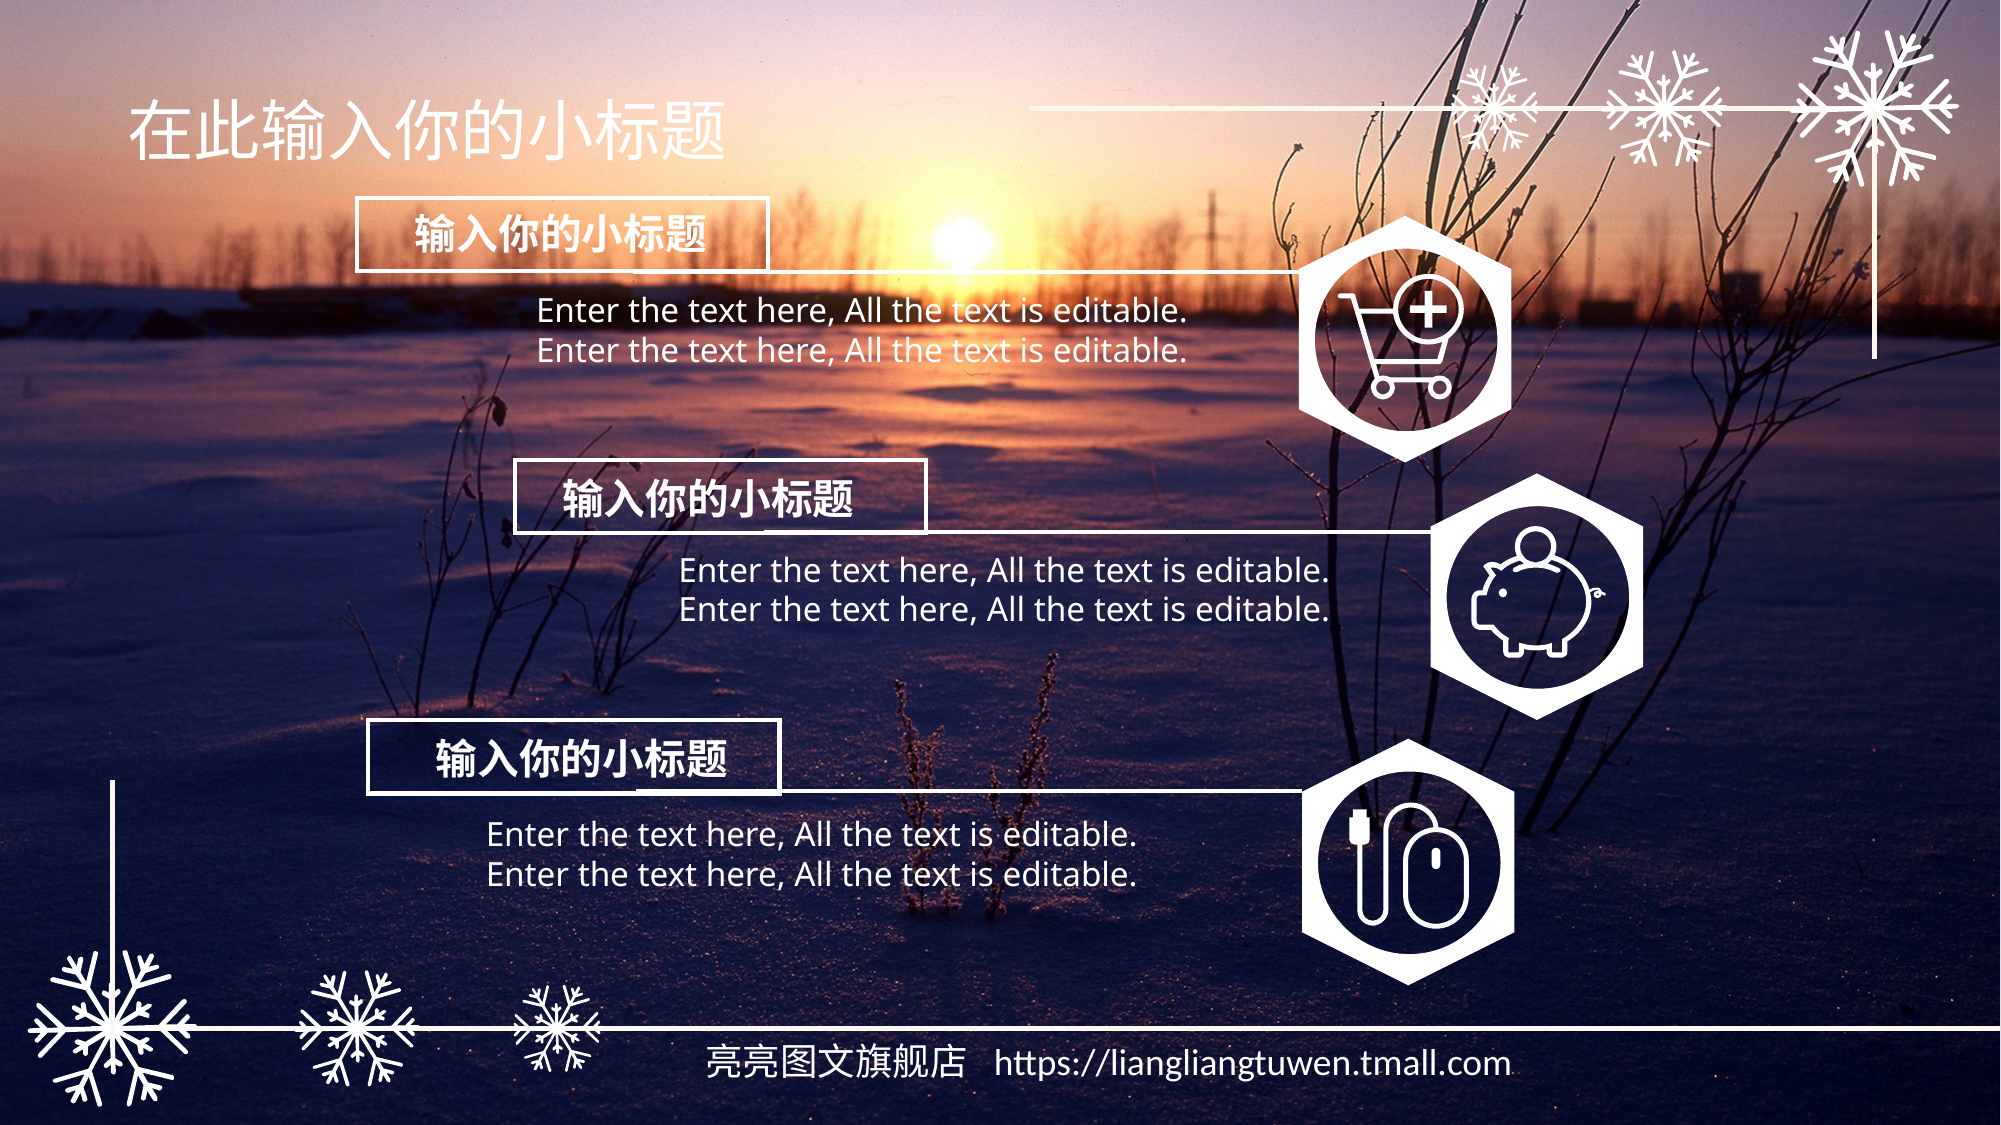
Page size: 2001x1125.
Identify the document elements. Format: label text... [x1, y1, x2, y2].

text_box Enter the text here, All the text is editable. Enter the text here, All the text is editable. [471, 805, 1201, 901]
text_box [1028, 26, 1958, 360]
text_box Enter the text here, All the text is editable. Enter the text here, All the text is editable. [521, 281, 1252, 377]
picture [0, 0, 2001, 1125]
text_box Enter the text here, All the text is editable. Enter the text here, All the text is editable. [663, 541, 1394, 636]
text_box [1301, 738, 1515, 986]
text_box 在此输入你的小标题 [112, 81, 1023, 177]
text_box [29, 946, 2000, 1111]
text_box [367, 719, 788, 794]
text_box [356, 197, 769, 272]
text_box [1298, 215, 1512, 463]
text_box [514, 459, 937, 534]
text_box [1430, 473, 1644, 721]
